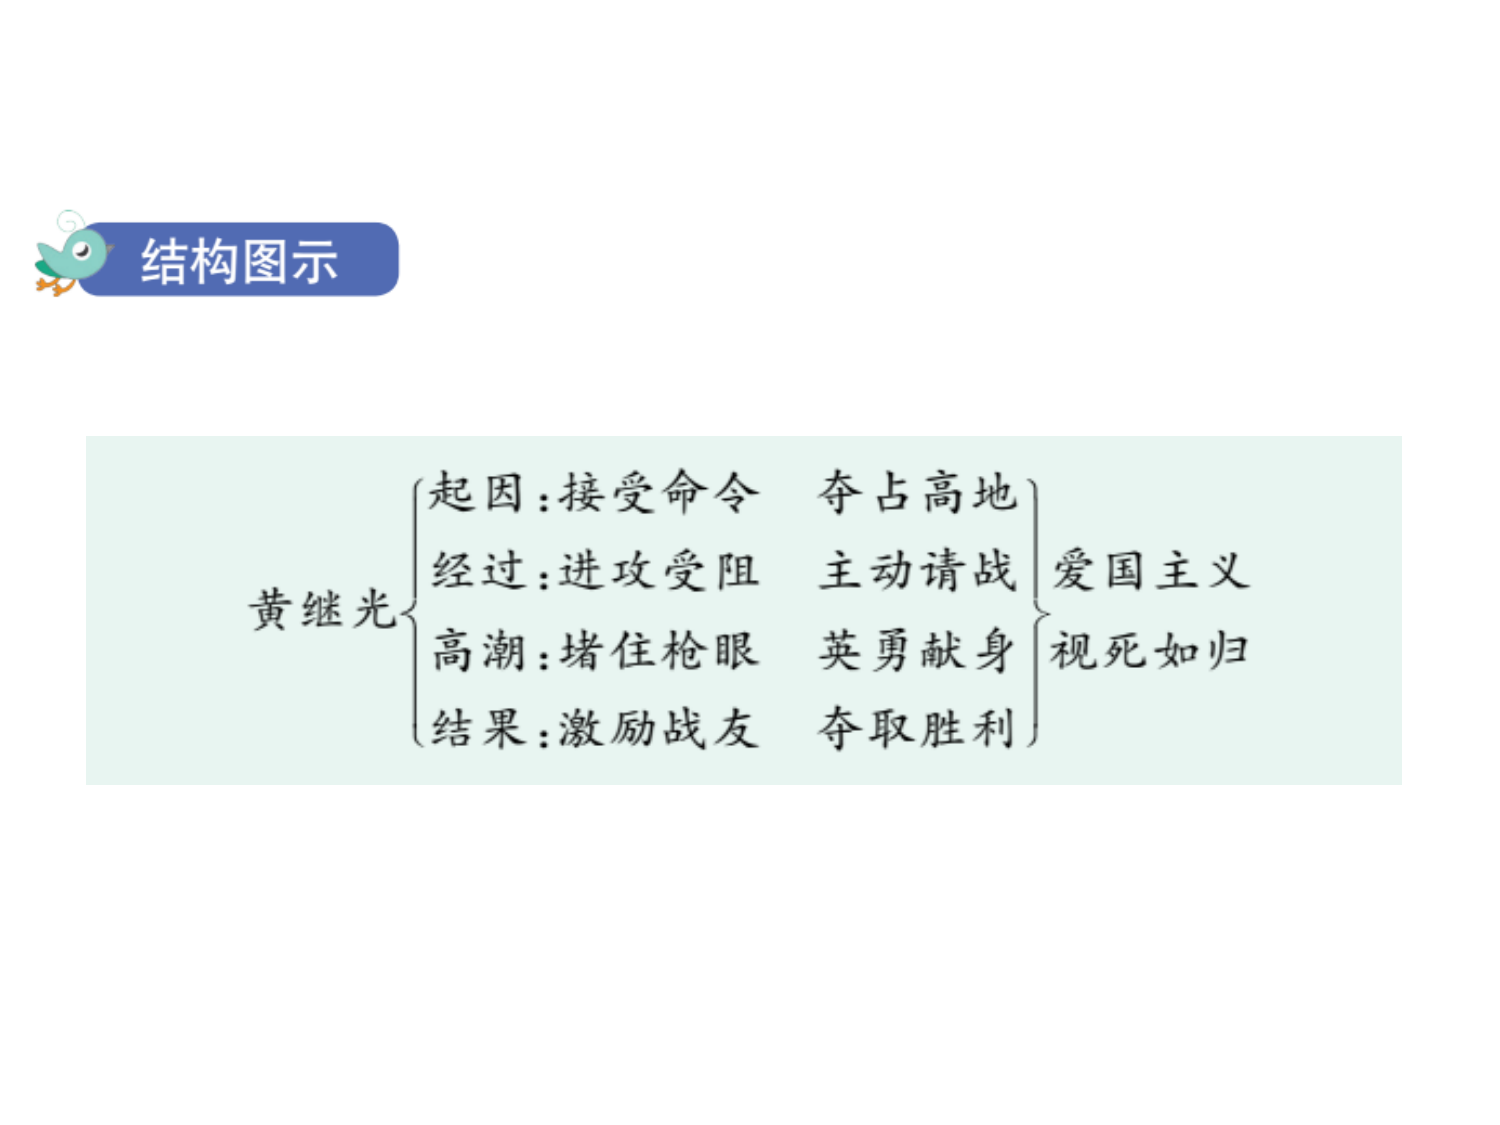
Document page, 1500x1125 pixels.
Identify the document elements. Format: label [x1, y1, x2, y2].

picture [86, 436, 1402, 785]
picture [29, 207, 402, 305]
